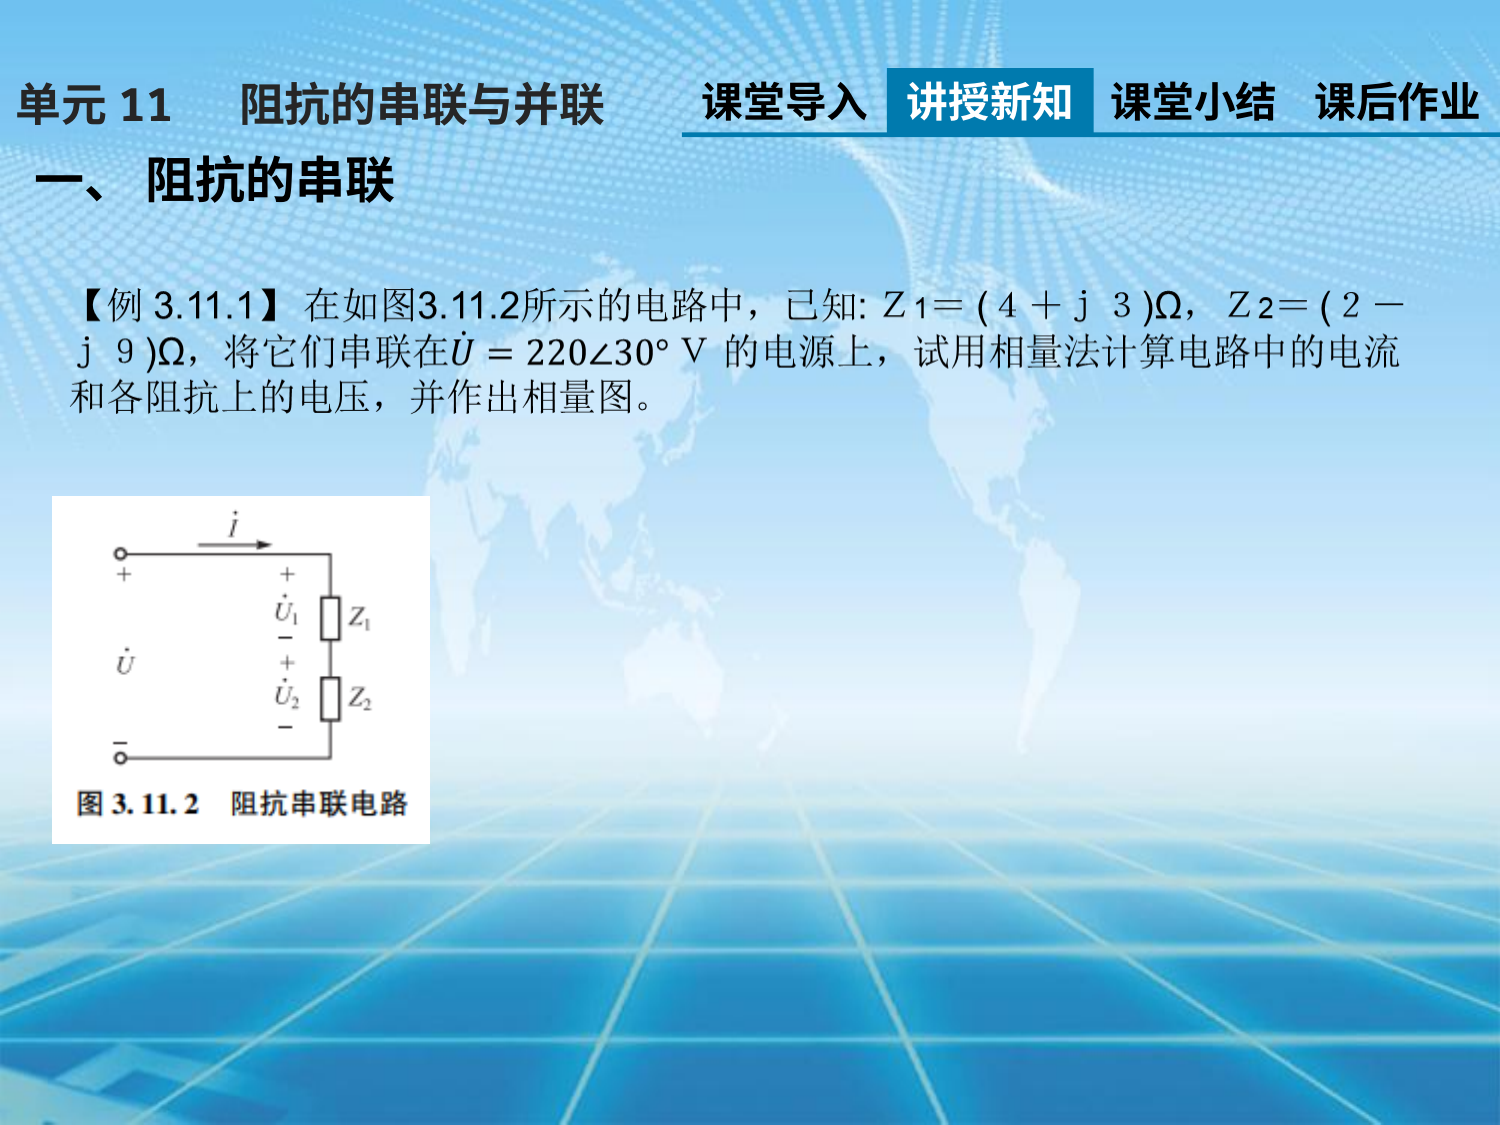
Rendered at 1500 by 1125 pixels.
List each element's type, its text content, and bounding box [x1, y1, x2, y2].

picture [0, 0, 1500, 1125]
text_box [1, 67, 1500, 139]
text_box [53, 274, 1447, 428]
text_box 一、 阻抗的串联 [19, 139, 1055, 206]
